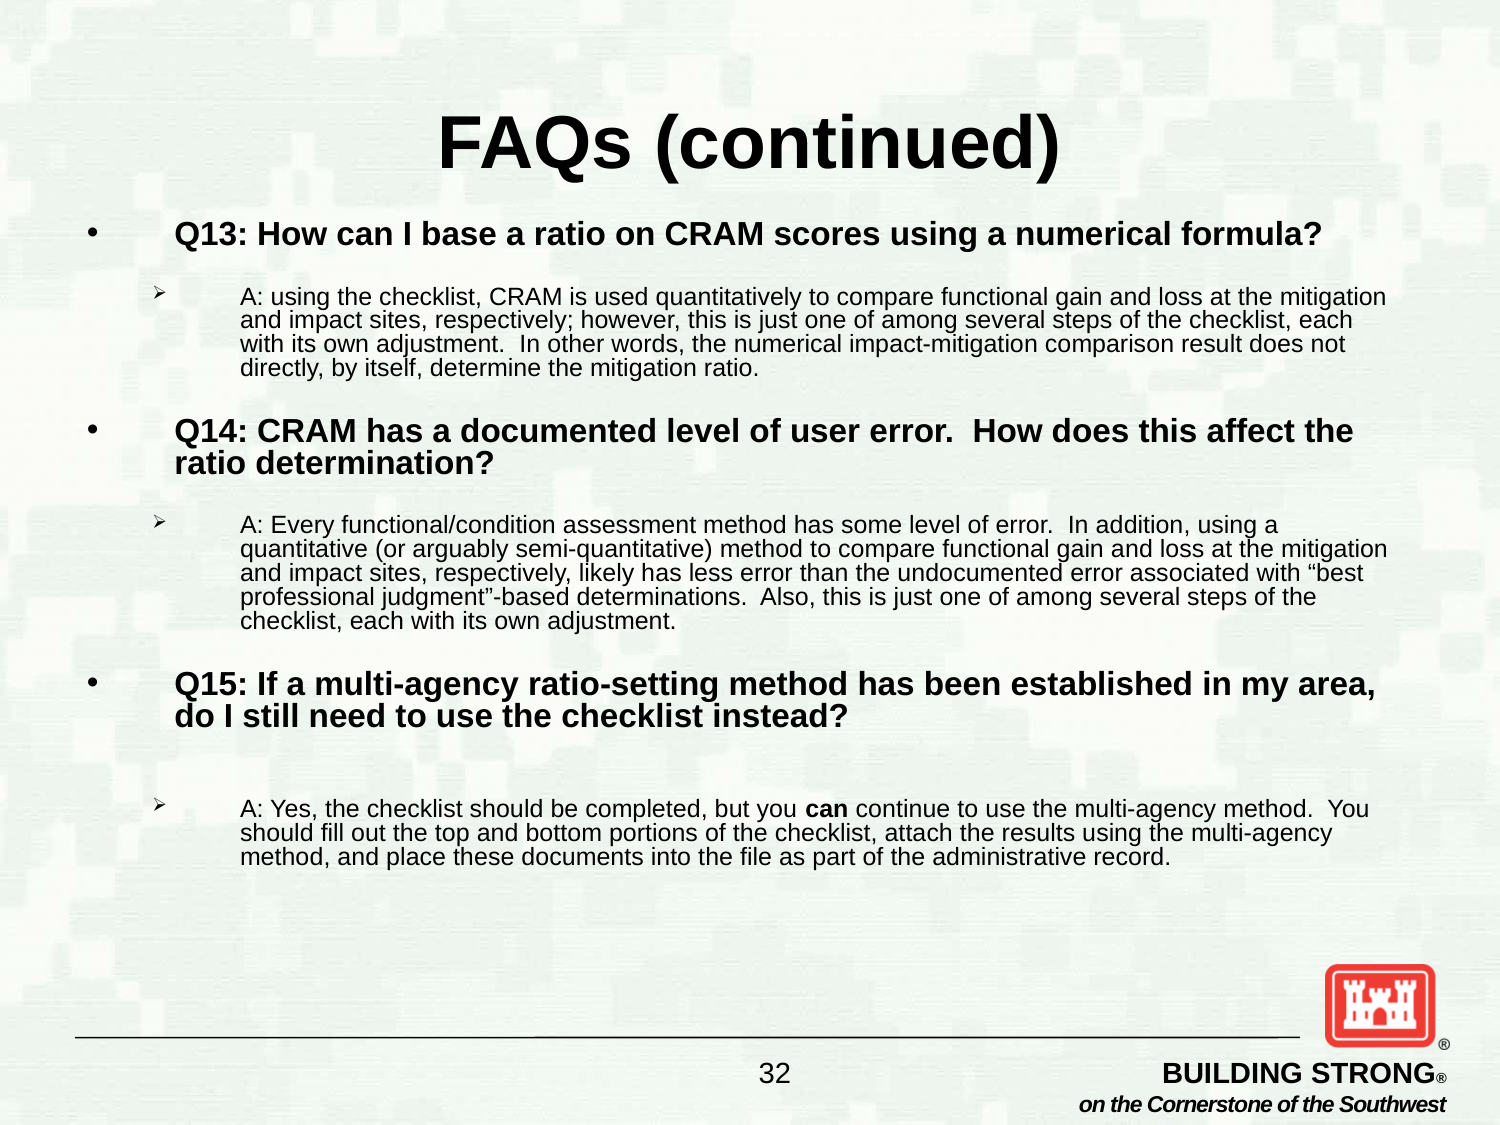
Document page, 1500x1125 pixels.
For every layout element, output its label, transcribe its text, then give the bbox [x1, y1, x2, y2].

title FAQs (continued) [74, 44, 1426, 233]
picture [0, 0, 1500, 1125]
list Q13: How can I base a ratio on CRAM scores using a numerical formula? A: using the checklist, CRAM is used quantitatively to compare functional gain and loss at the mitigation and impact sites, respectively; however, this is just one of among several steps of the checklist, each with its own adjustment. In other words, the numerical impact-mitigation comparison result does not directly, by itself, determine the mitigation ratio. Q14: CRAM has a documented level of user error. How does this affect the ratio determination? A: Every functional/condition assessment method has some level of error. In addition, using a quantitative (or arguably semi-quantitative) method to compare functional gain and loss at the mitigation and impact sites, respectively, likely has less error than the undocumented error associated with “best professional judgment”-based determinations. Also, this is just one of among several steps of the checklist, each with its own adjustment. Q15: If a multi-agency ratio-setting method has been established in my area, do I still need to use the checklist instead? A: Yes, the checklist should be completed, but you can continue to use the multi-agency method. You should fill out the top and bottom portions of the checklist, attach the results using the multi-agency method, and place these documents into the file as part of the administrative record. [62, 212, 1413, 1013]
slide_number 32 [599, 1046, 951, 1125]
